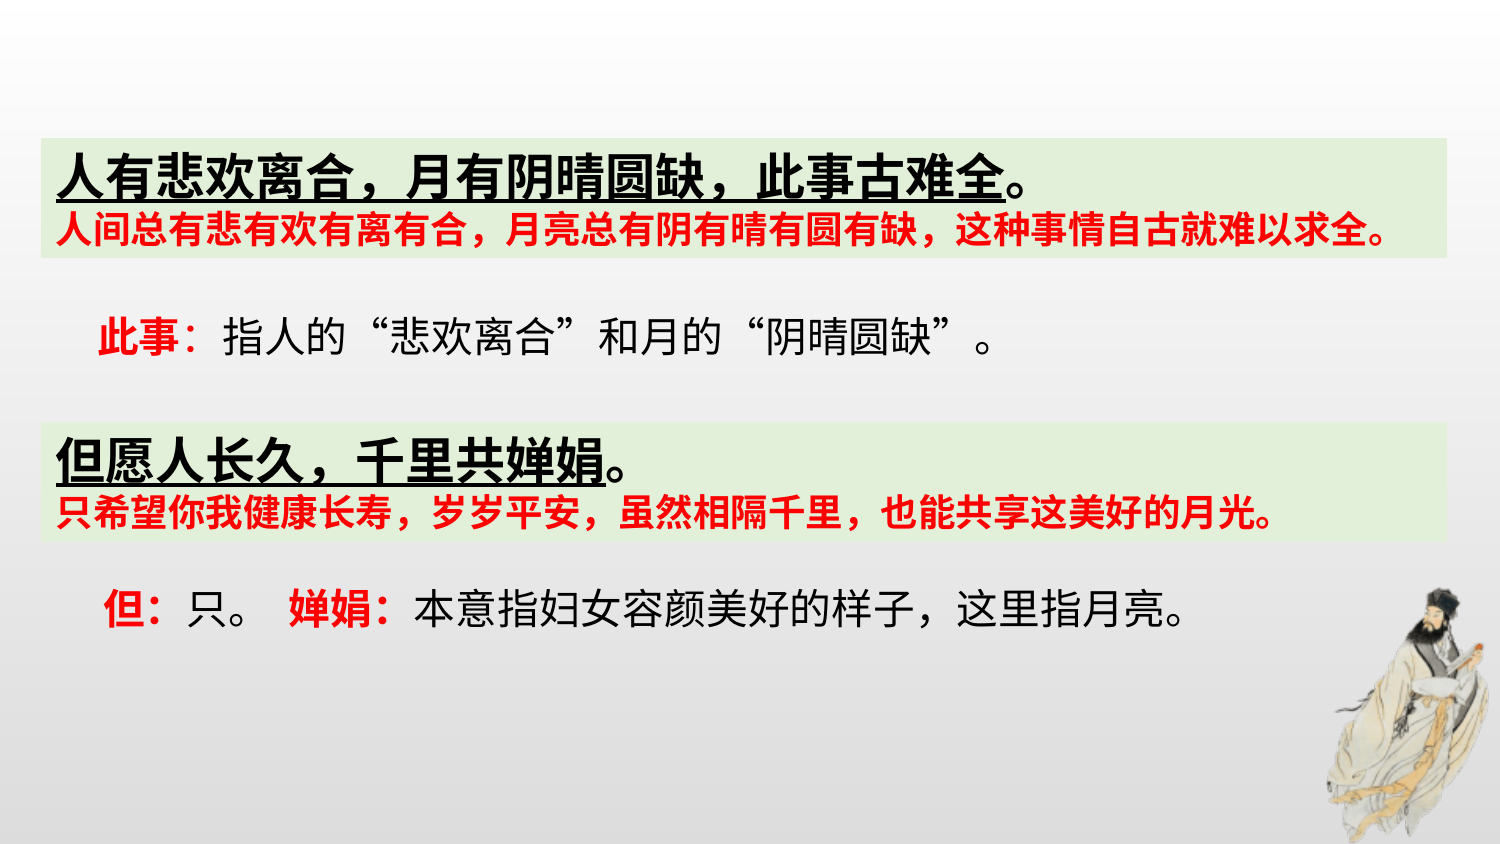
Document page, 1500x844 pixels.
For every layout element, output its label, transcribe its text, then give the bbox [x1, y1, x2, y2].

text_box 此事：指人的“悲欢离合”和月的“阴晴圆缺”。 [82, 303, 1258, 369]
text_box 但愿人长久，千里共婵娟。 只希望你我健康长寿，岁岁平安，虽然相隔千里，也能共享这美好的月光。 [41, 421, 1447, 542]
picture [1326, 528, 1500, 844]
text_box 人有悲欢离合，月有阴晴圆缺，此事古难全。 人间总有悲有欢有离有合，月亮总有阴有晴有圆有缺，这种事情自古就难以求全。 [41, 138, 1447, 258]
text_box 但：只。 婵娟：本意指妇女容颜美好的样子，这里指月亮。 [88, 575, 1258, 641]
